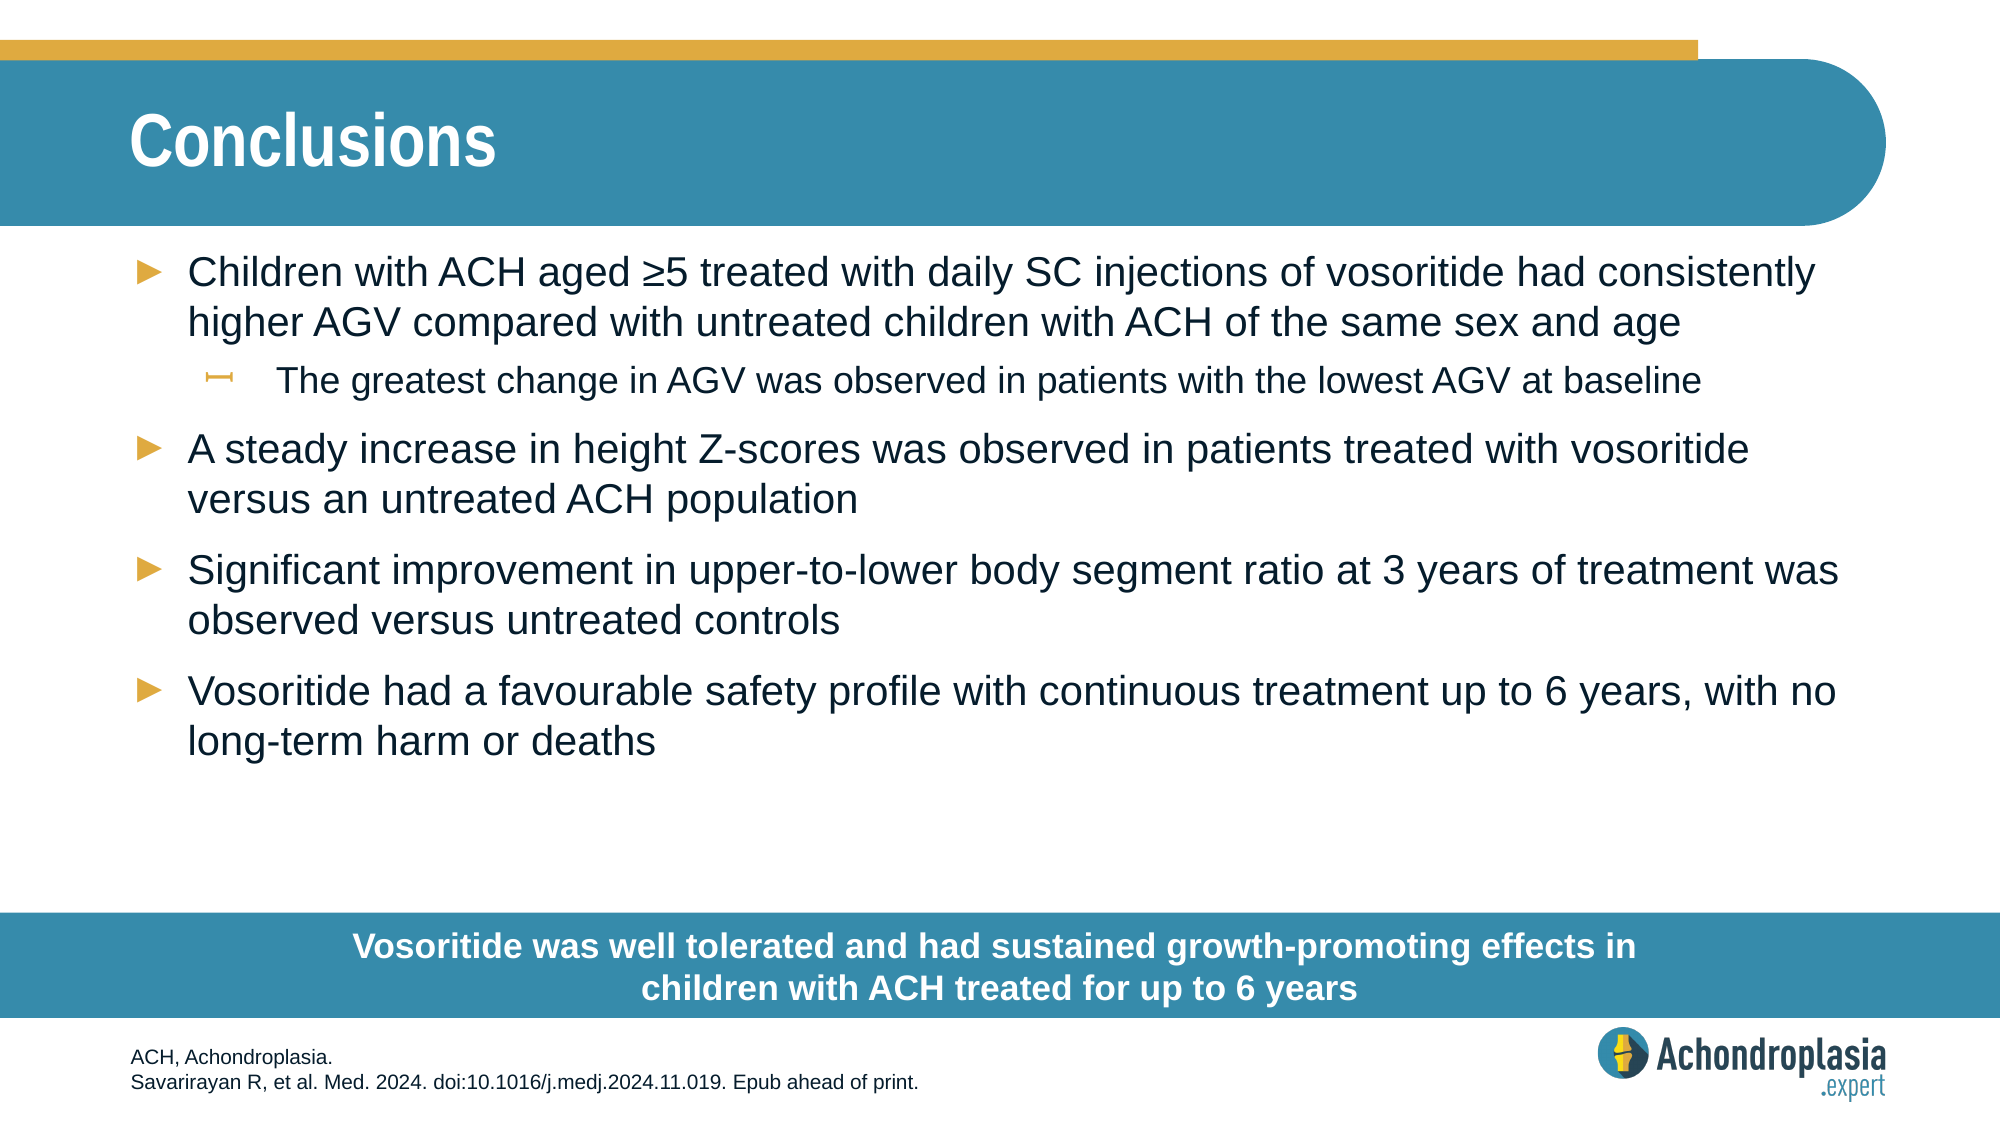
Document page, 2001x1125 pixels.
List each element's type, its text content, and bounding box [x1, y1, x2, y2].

picture [1598, 1027, 1886, 1102]
list Children with ACH aged ≥5 treated with daily SC injections of vosoritide had consistently higher AGV compared with untreated children with ACH of the same sex and age The greatest change in AGV was observed in patients with the lowest AGV at baseline A steady increase in height Z-scores was observed in patients treated with vosoritide versus an untreated ACH population Significant improvement in upper-to-lower body segment ratio at 3 years of treatment was observed versus untreated controls Vosoritide had a favourable safety profile with continuous treatment up to 6 years, with no long-term harm or deaths [114, 237, 1886, 880]
list Vosoritide was well tolerated and had sustained growth-promoting effects in children with ACH treated for up to 6 years [0, 912, 2000, 1018]
title Conclusions [114, 59, 1886, 225]
footer ACH, Achondroplasia. Savarirayan R, et al. Med. 2024. doi:10.1016/j.medj.2024.11.019. Epub ahead of print. [115, 1018, 1598, 1102]
